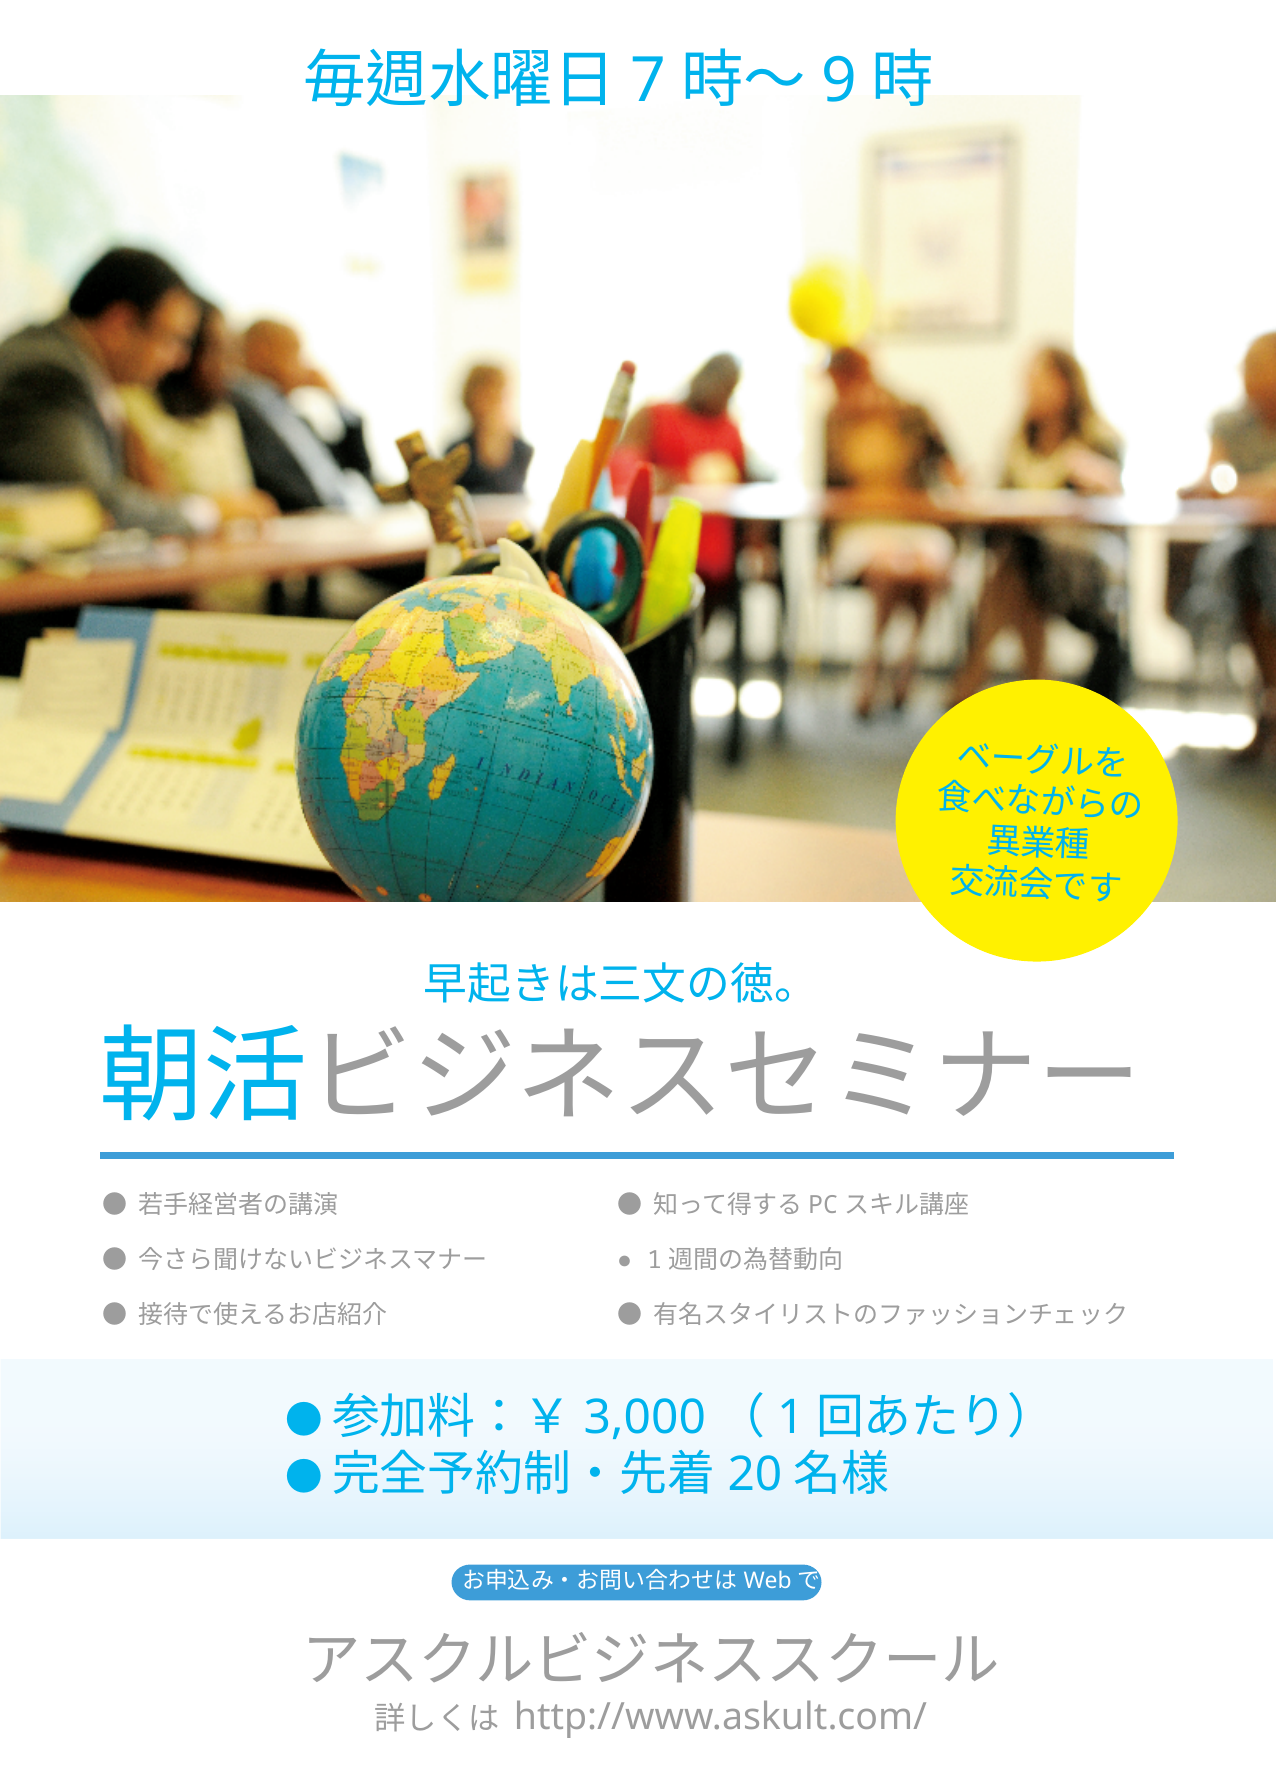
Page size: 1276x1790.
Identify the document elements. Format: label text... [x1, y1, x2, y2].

picture [0, 93, 1276, 1601]
text_box 毎週水曜日7時〜9時 [270, 31, 967, 93]
text_box アスクルビジネススクール 詳しくは http://www.askult.com/ [185, 1614, 1117, 1745]
